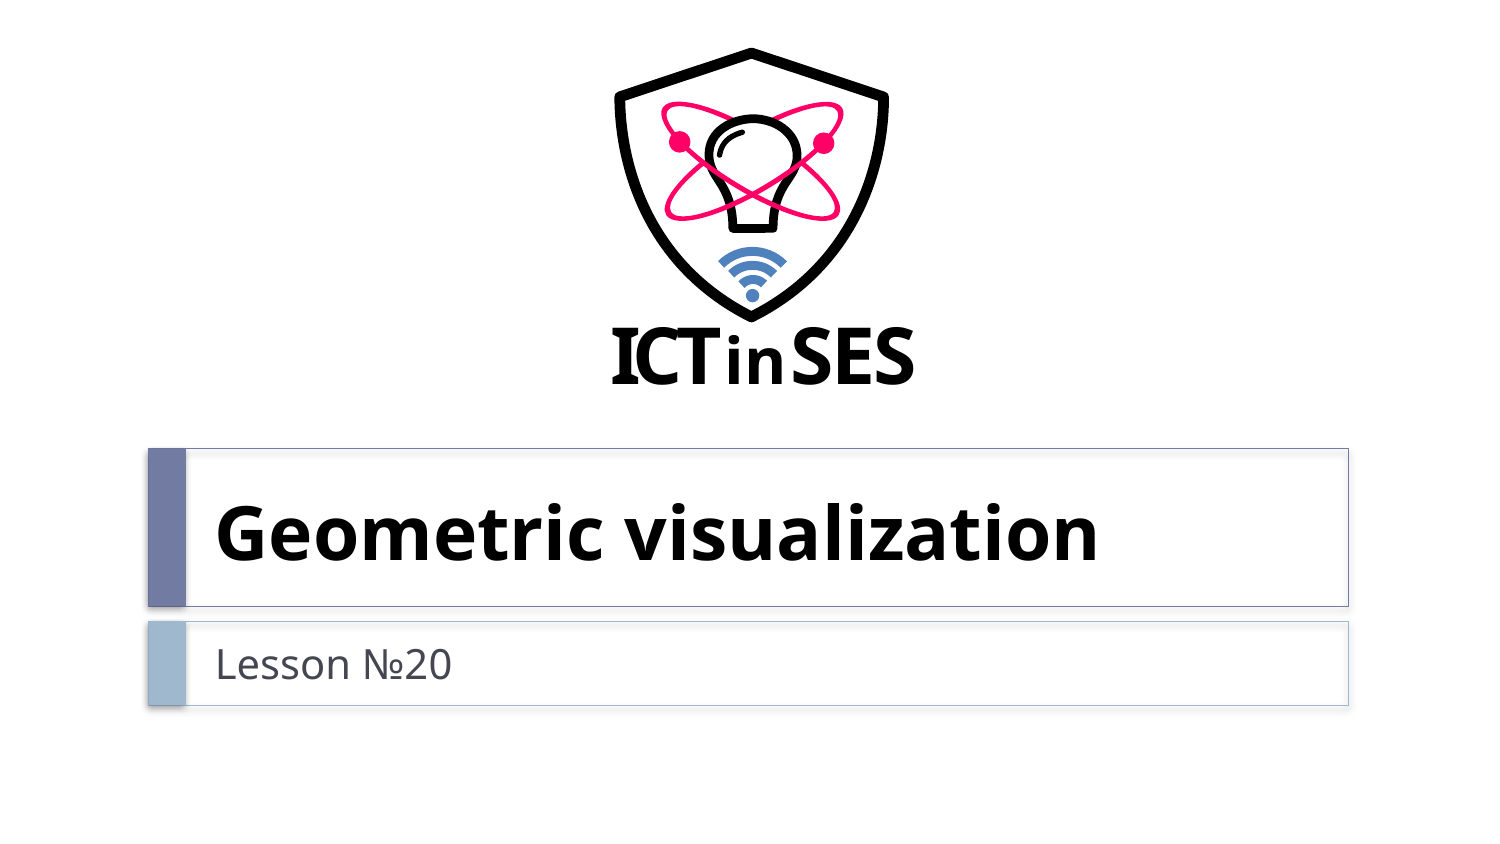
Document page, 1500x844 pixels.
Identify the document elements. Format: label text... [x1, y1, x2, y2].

subtitle Lesson №20 [200, 630, 1325, 697]
title Geometric visualization [200, 478, 1325, 600]
